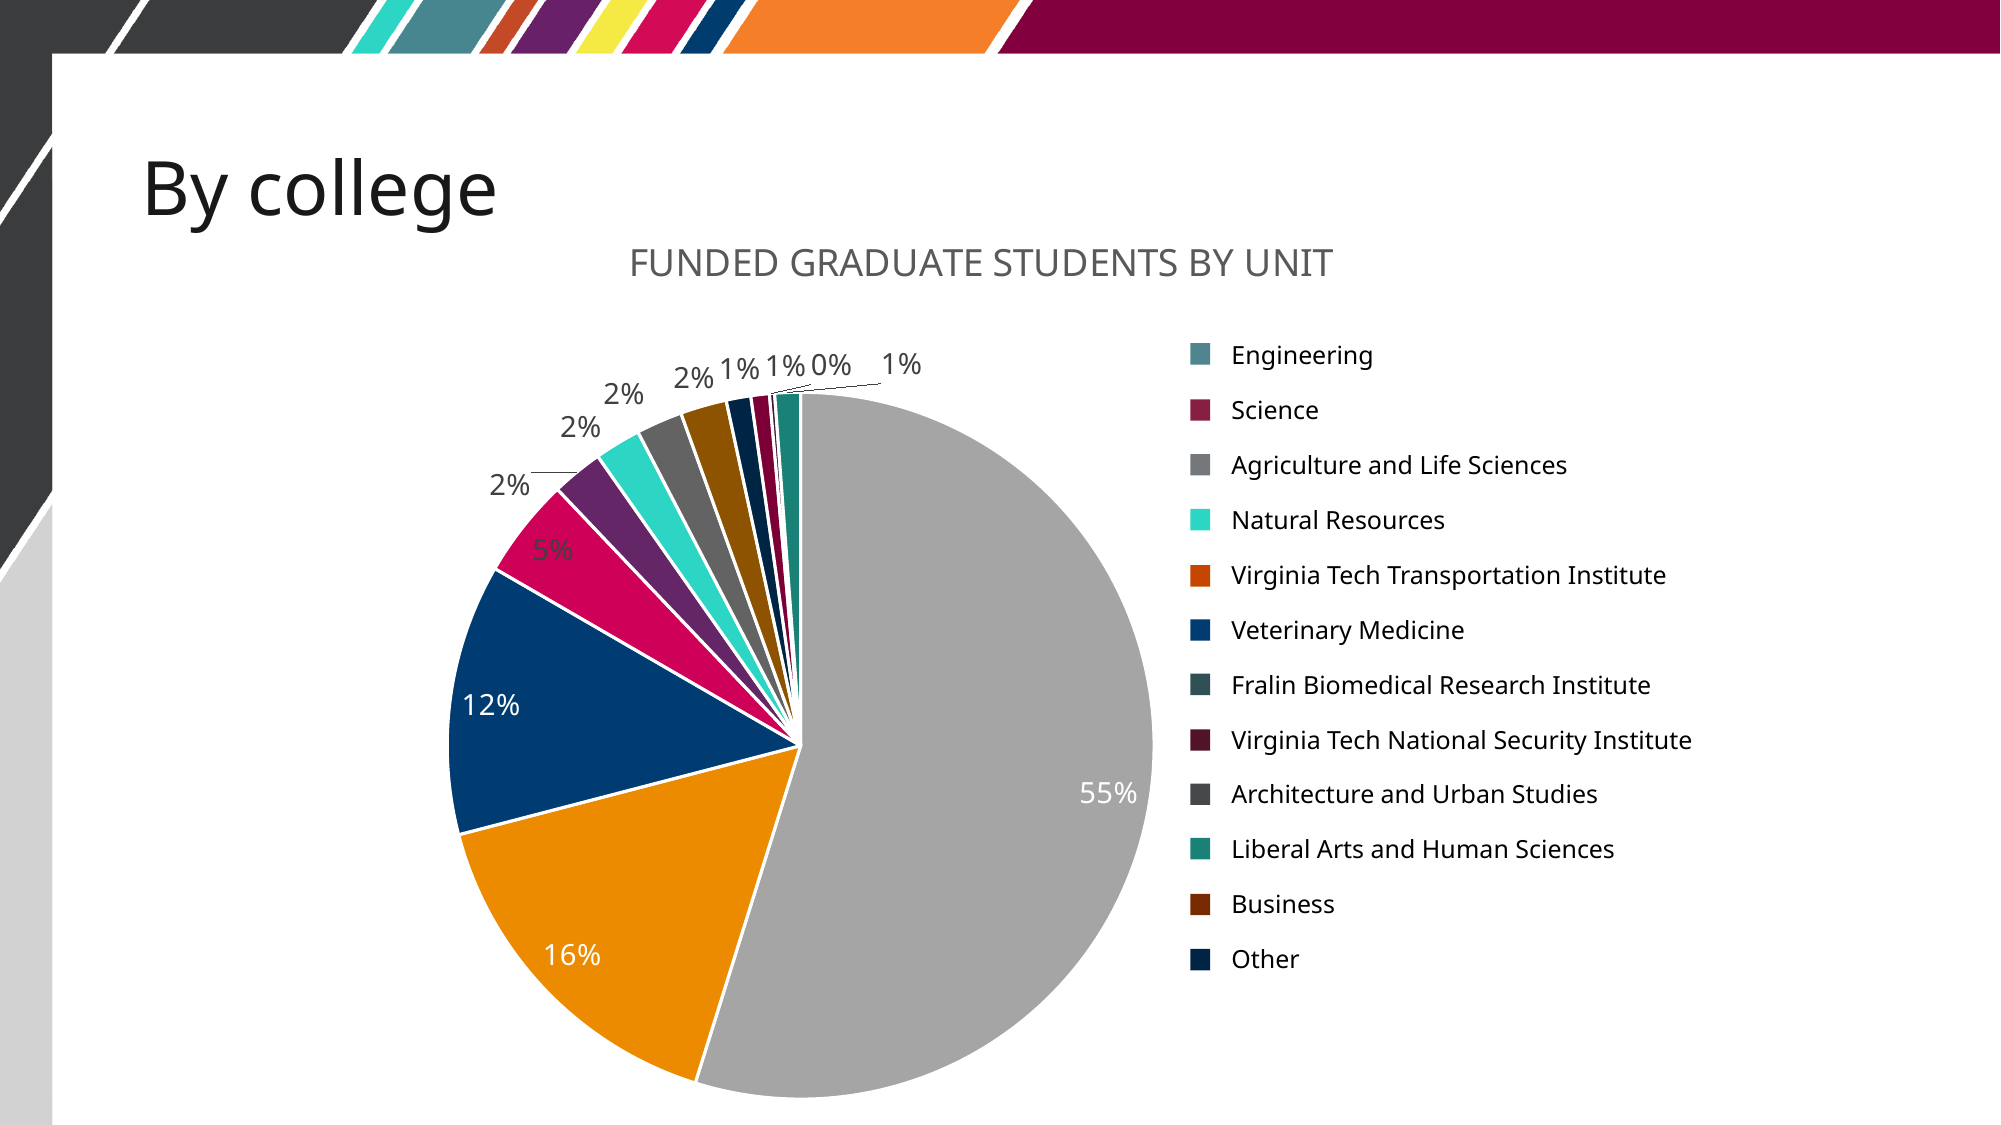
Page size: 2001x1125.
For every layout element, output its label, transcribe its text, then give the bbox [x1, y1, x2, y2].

chart [304, 224, 1696, 1118]
picture [0, 0, 2000, 1125]
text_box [1171, 324, 1772, 1073]
title By college [141, 138, 634, 768]
